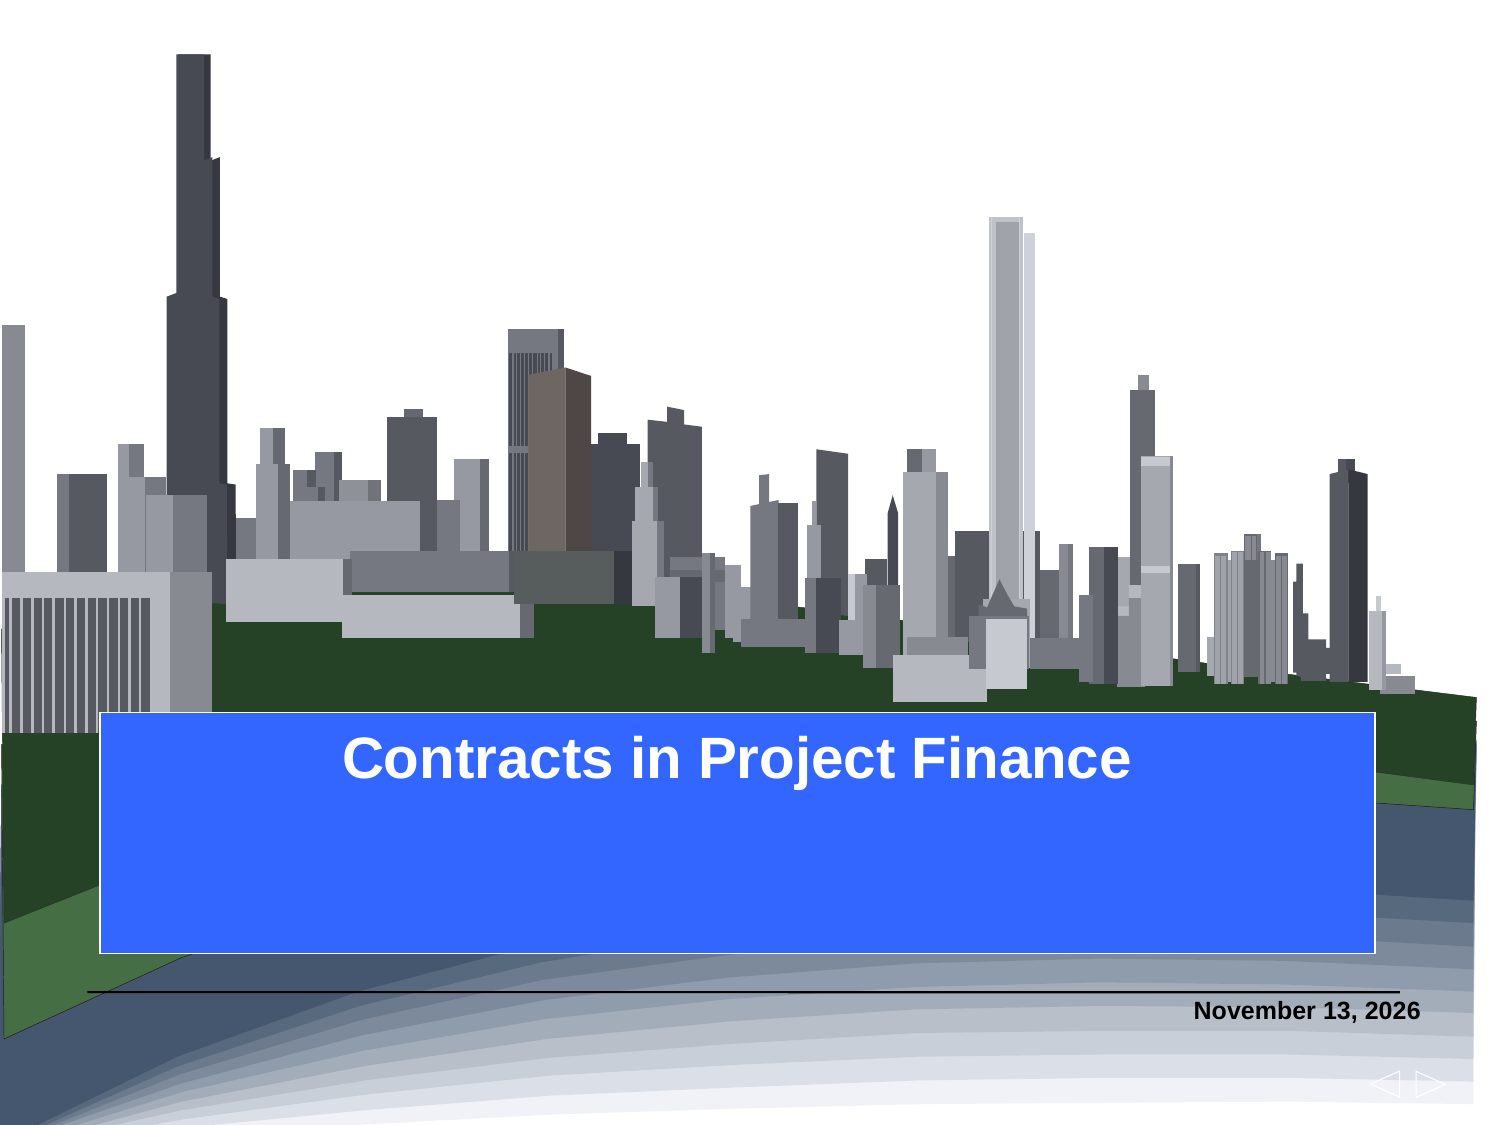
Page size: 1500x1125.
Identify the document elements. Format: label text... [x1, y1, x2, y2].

title Contracts in Project Finance [99, 712, 1376, 954]
